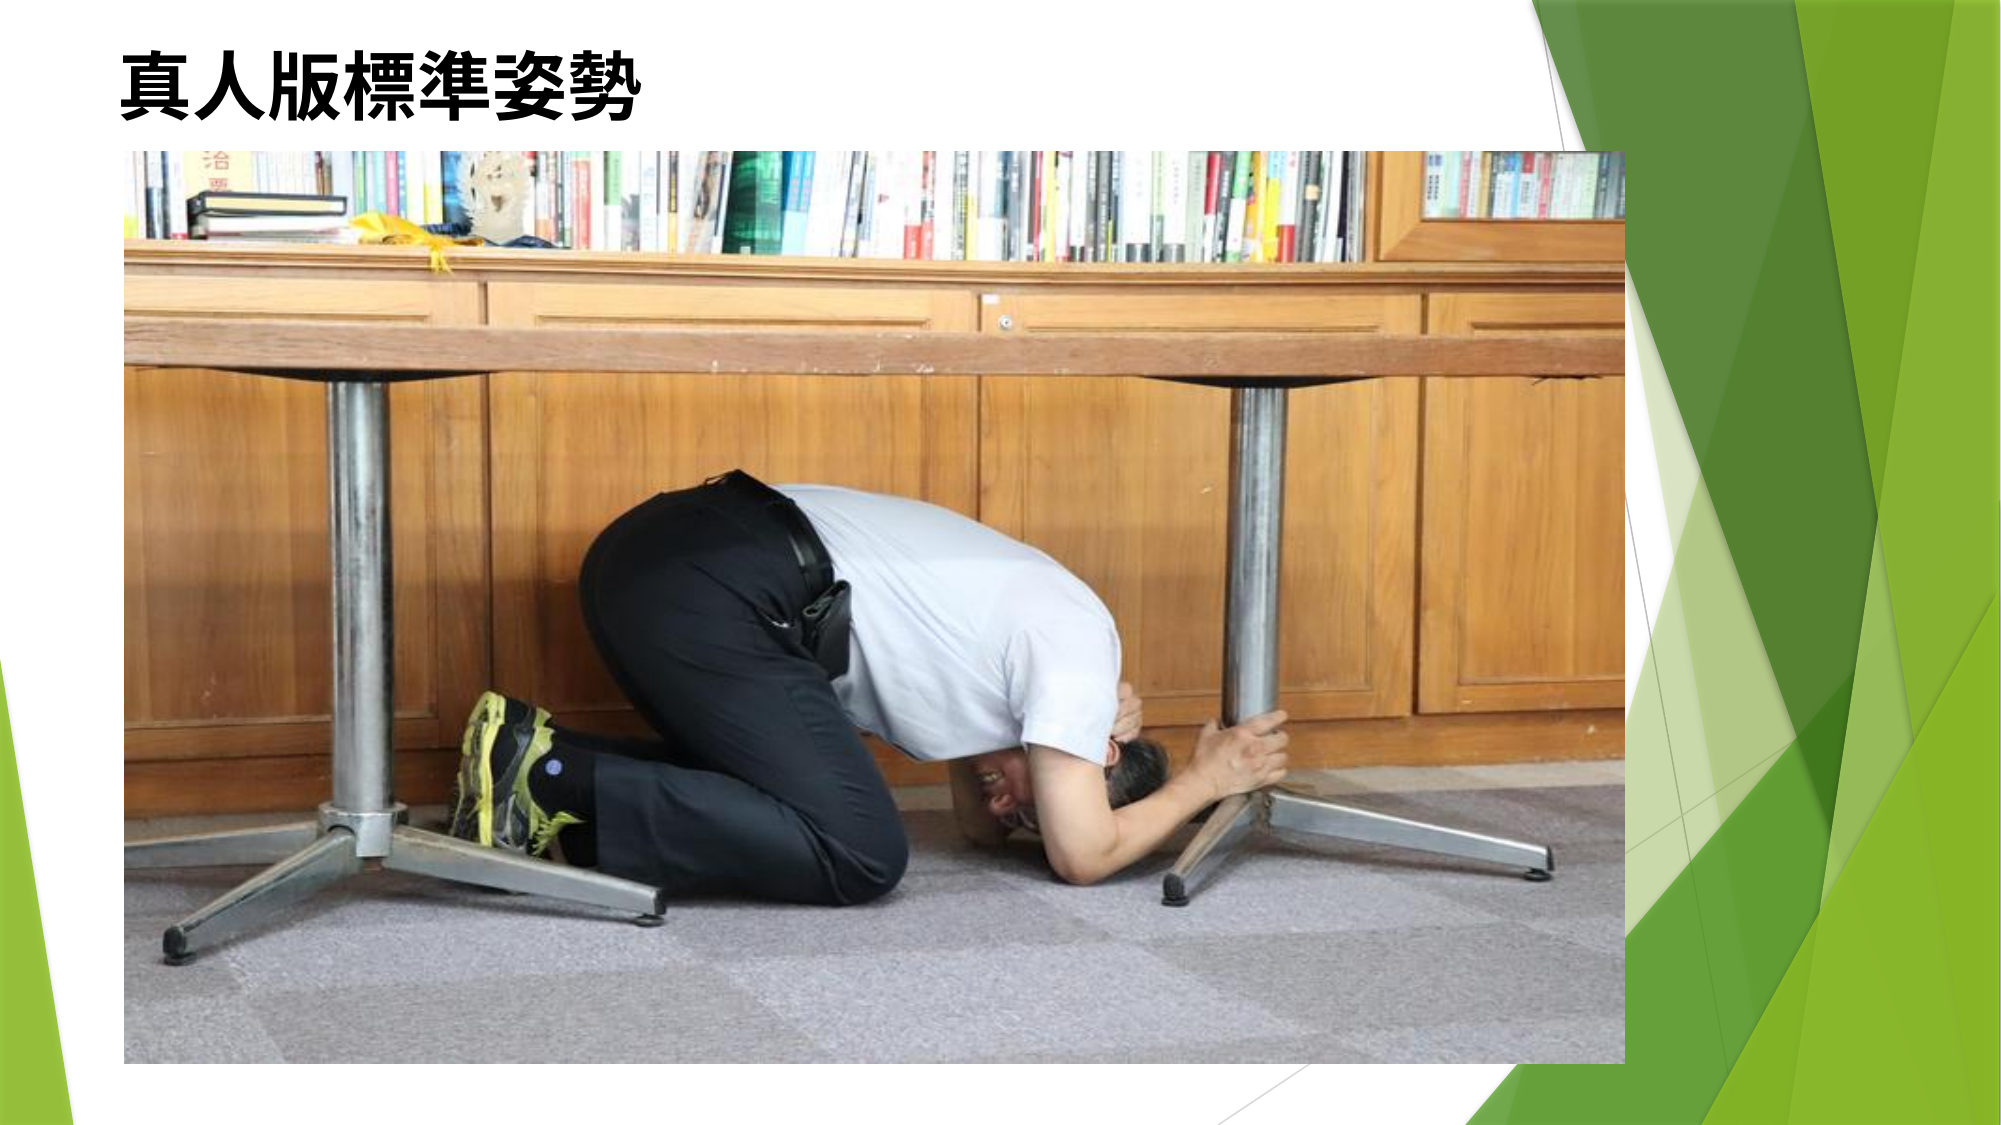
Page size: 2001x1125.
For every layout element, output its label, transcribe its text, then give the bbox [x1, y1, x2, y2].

title 真人版標準姿勢 [102, 31, 1514, 249]
picture [123, 150, 1625, 1065]
